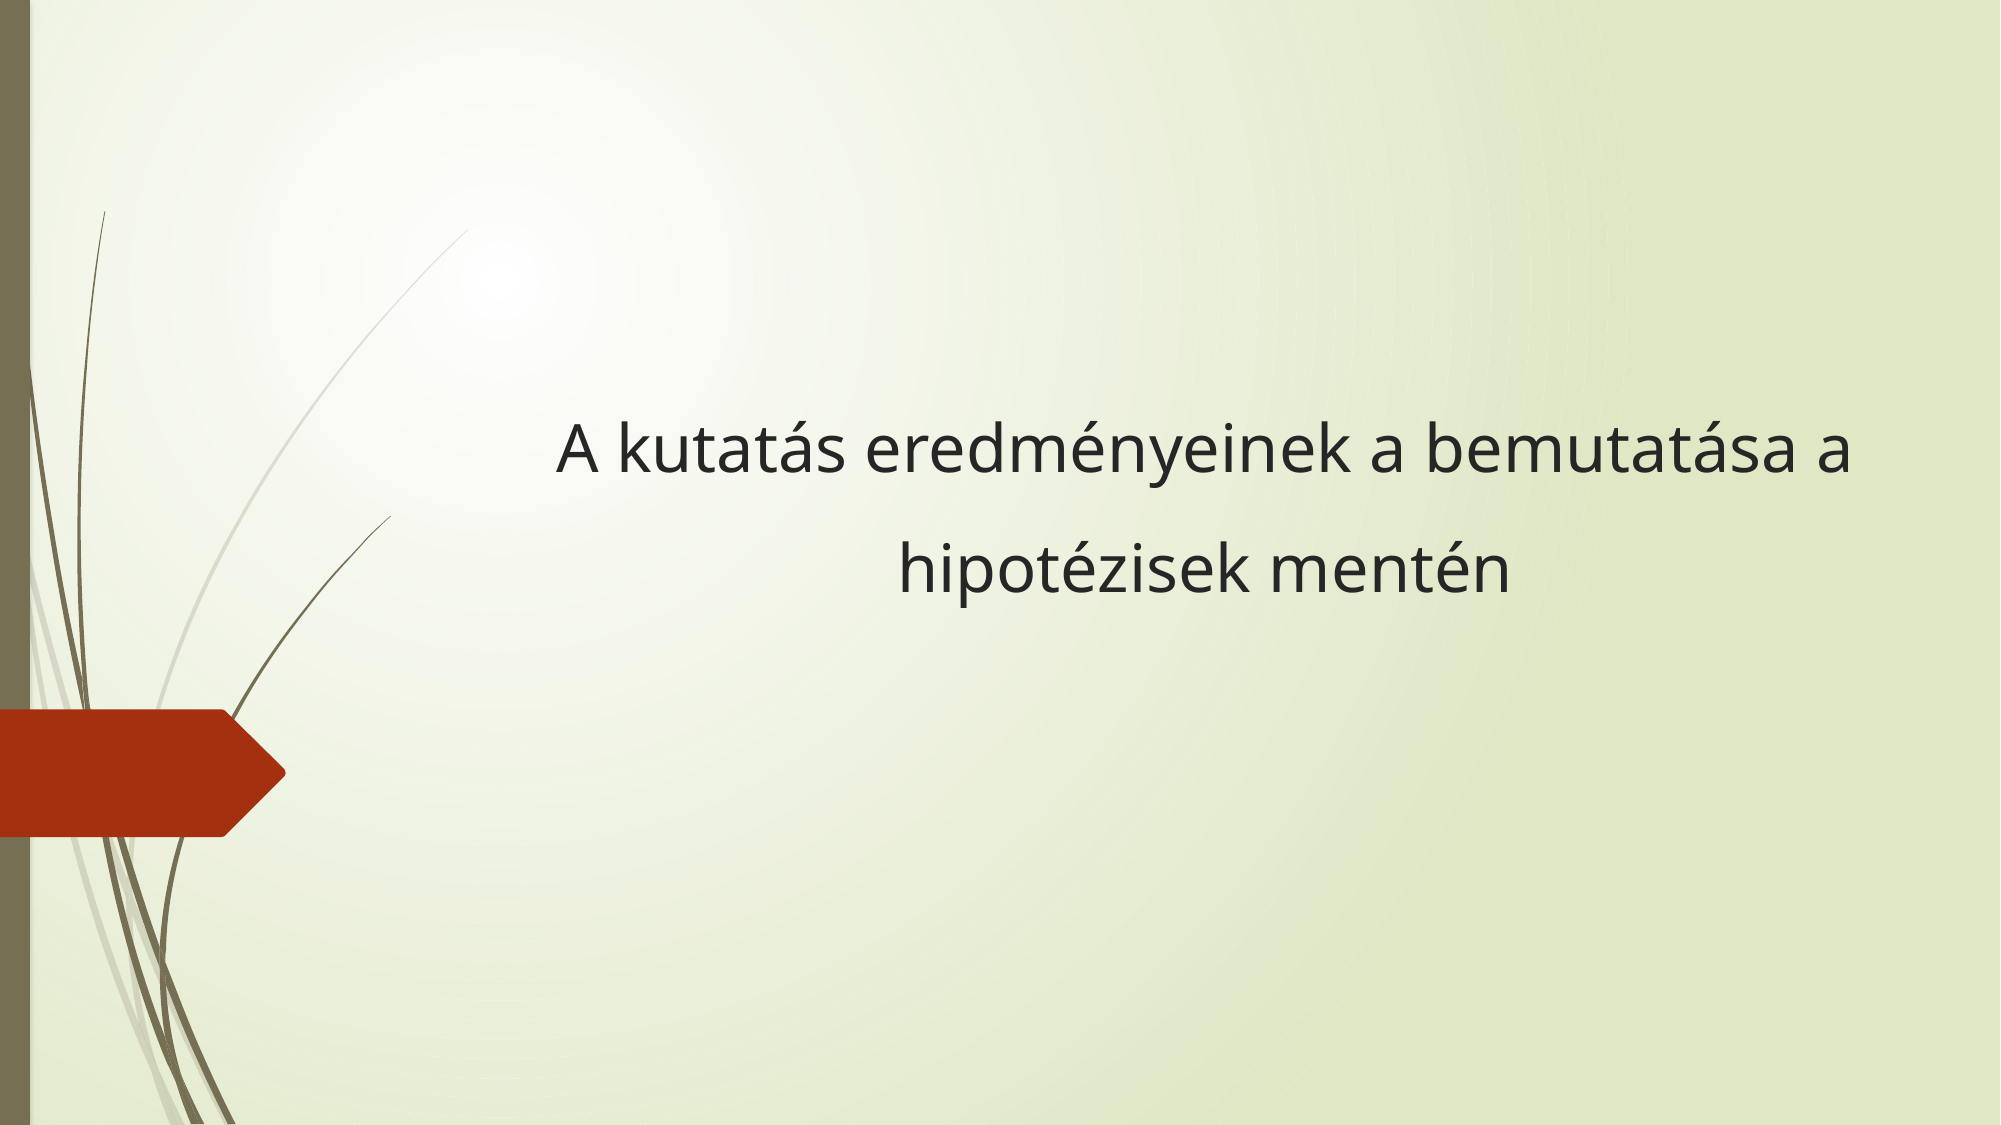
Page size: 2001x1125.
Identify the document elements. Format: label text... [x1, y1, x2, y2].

title A kutatás eredményeinek a bemutatása a hipotézisek mentén [523, 360, 1888, 614]
